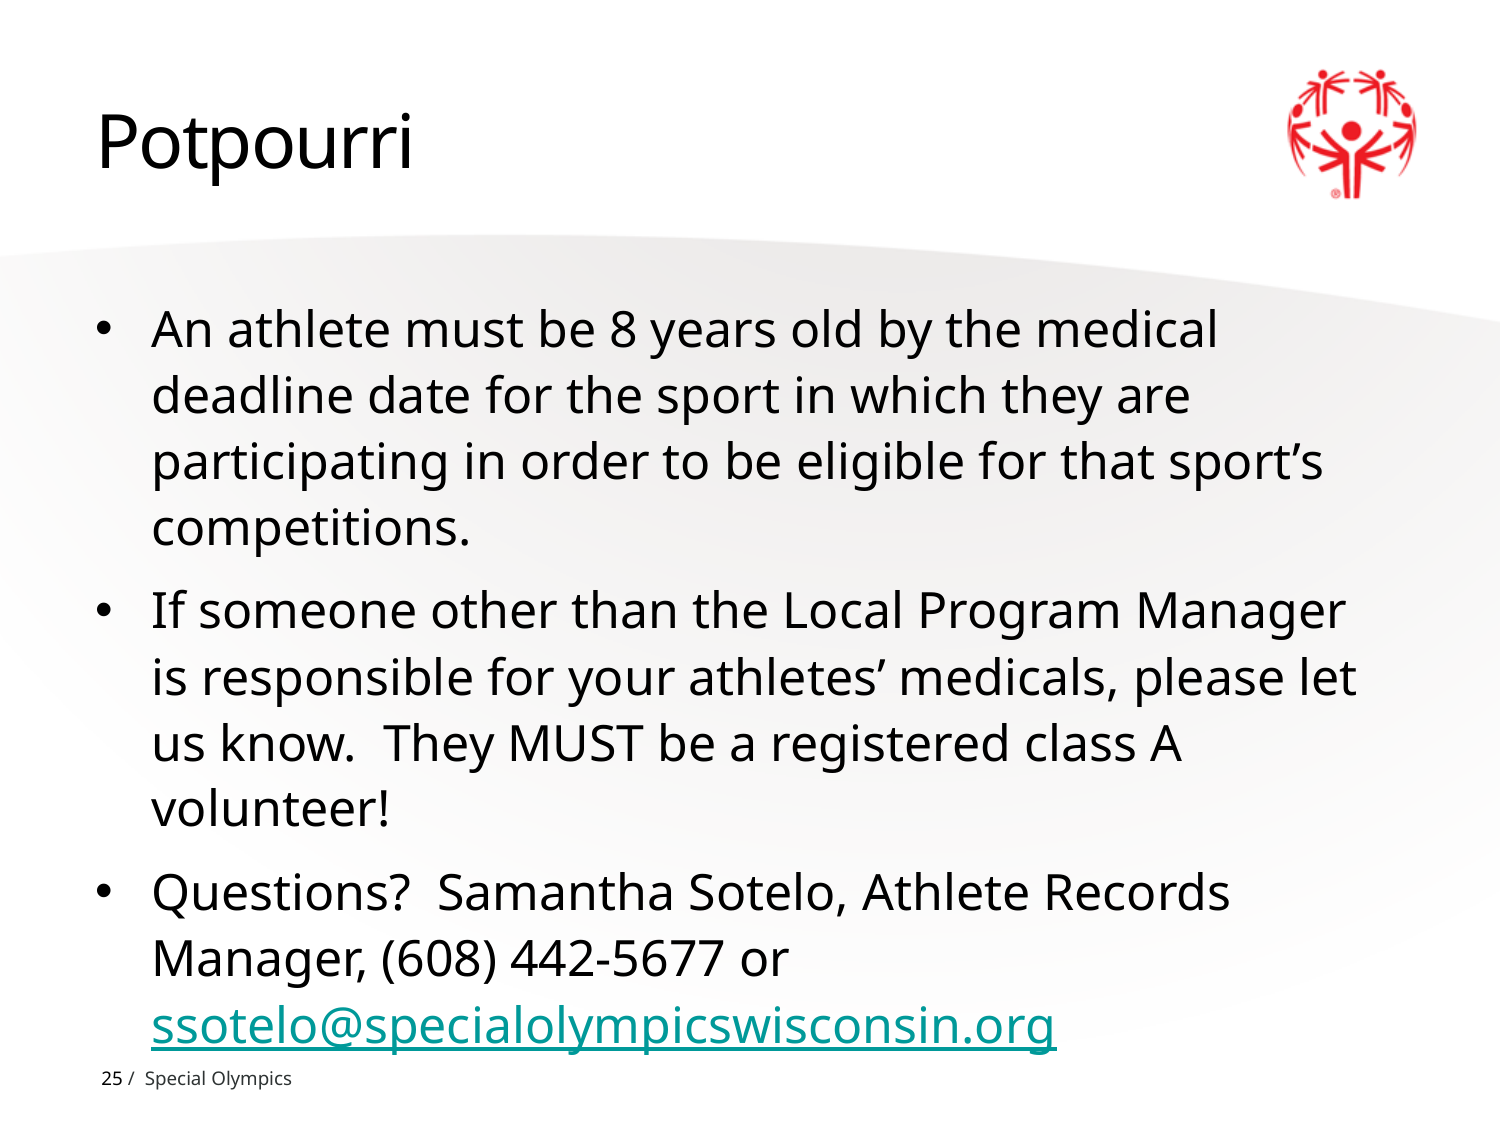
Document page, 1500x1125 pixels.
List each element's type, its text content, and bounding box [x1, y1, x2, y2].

title Potpourri [89, 60, 1247, 232]
slide_number 25 / Special Olympics [90, 1061, 665, 1093]
list An athlete must be 8 years old by the medical deadline date for the sport in which they are participating in order to be eligible for that sport’s competitions. If someone other than the Local Program Manager is responsible for your athletes’ medicals, please let us know. They MUST be a registered class A volunteer! Questions? Samantha Sotelo, Athlete Records Manager, (608) 442-5677 or ssotelo@specialolympicswisconsin.org [89, 285, 1373, 1018]
picture [0, 0, 1500, 1125]
